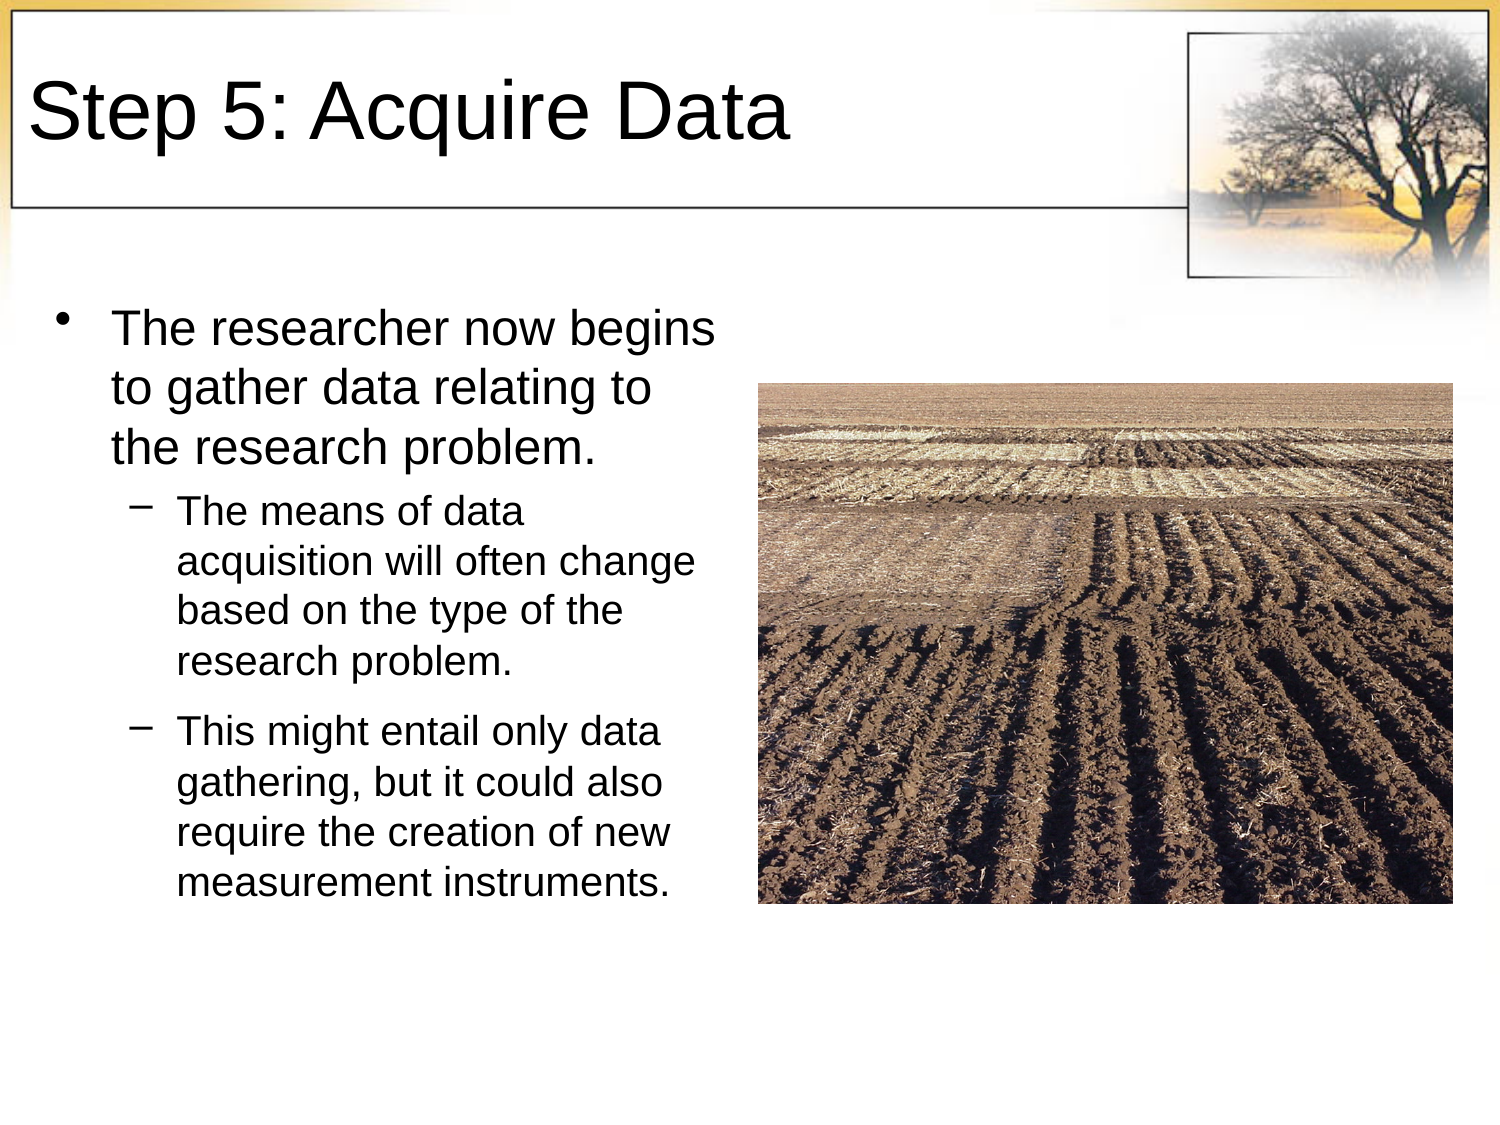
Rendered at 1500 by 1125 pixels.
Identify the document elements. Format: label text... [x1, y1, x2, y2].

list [758, 383, 1453, 905]
picture [0, 0, 1500, 1125]
list The researcher now begins to gather data relating to the research problem. The means of data acquisition will often change based on the type of the research problem. This might entail only data gathering, but it could also require the creation of new measurement instruments. [39, 287, 734, 1001]
title Step 5: Acquire Data [12, 12, 1188, 201]
